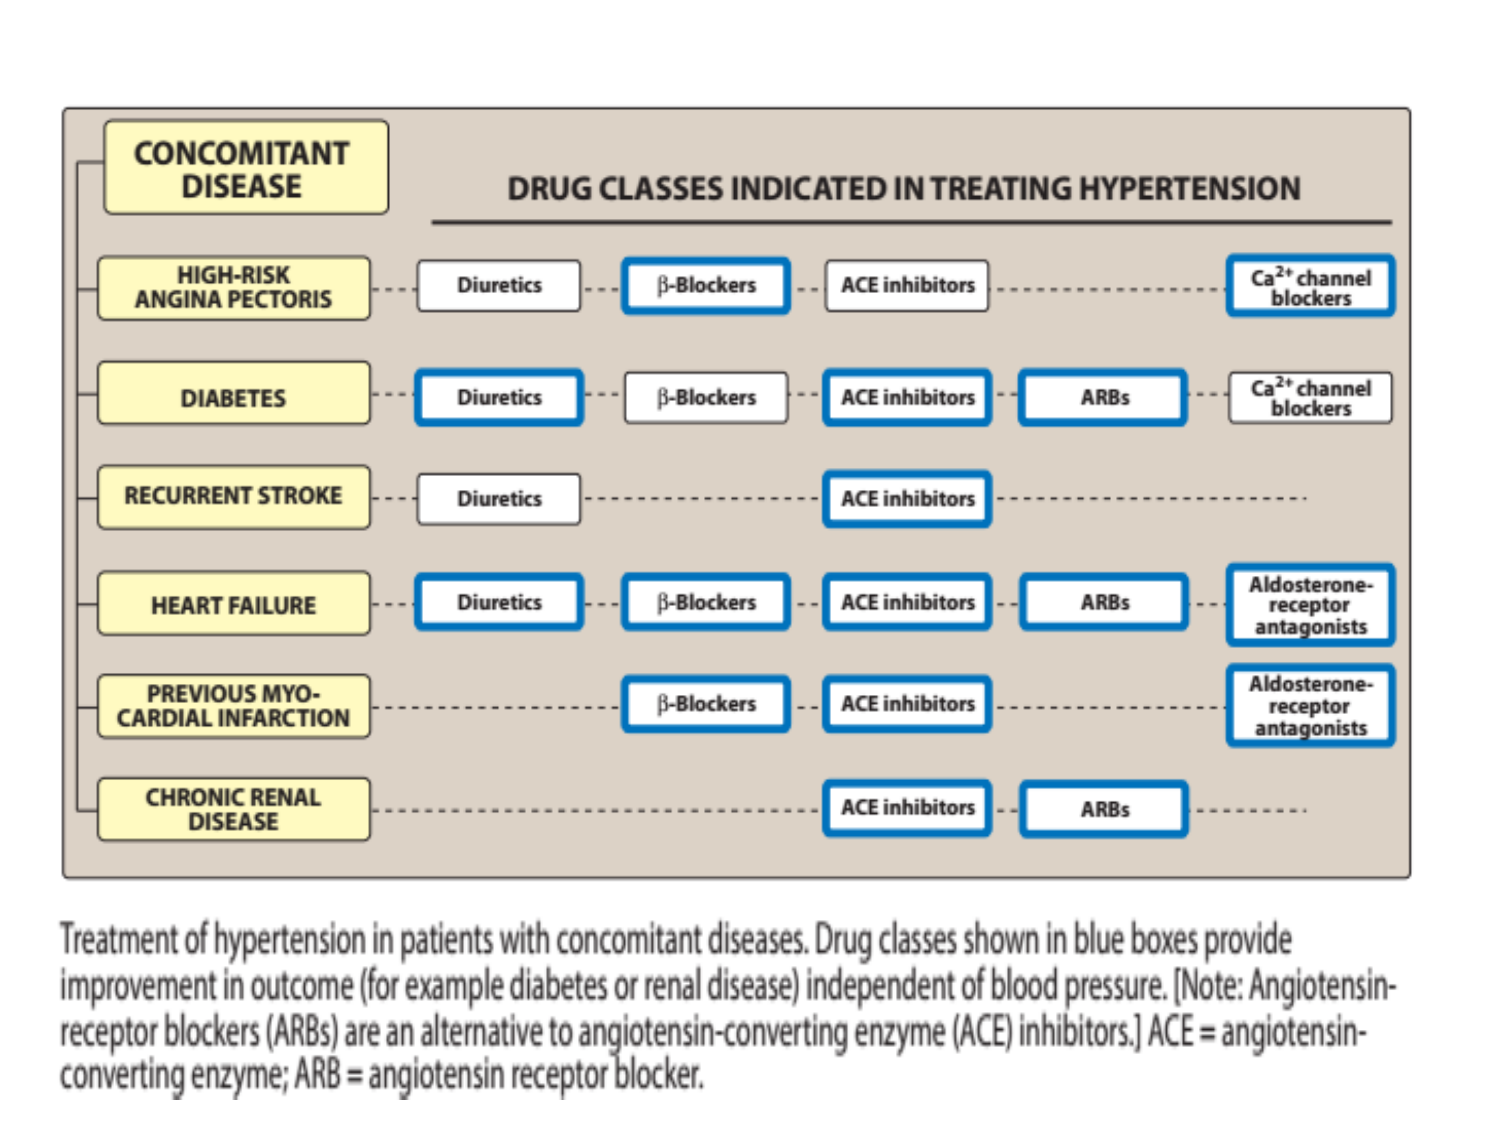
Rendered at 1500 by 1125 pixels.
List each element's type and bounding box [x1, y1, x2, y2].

picture [49, 99, 1420, 888]
picture [49, 912, 1405, 1101]
